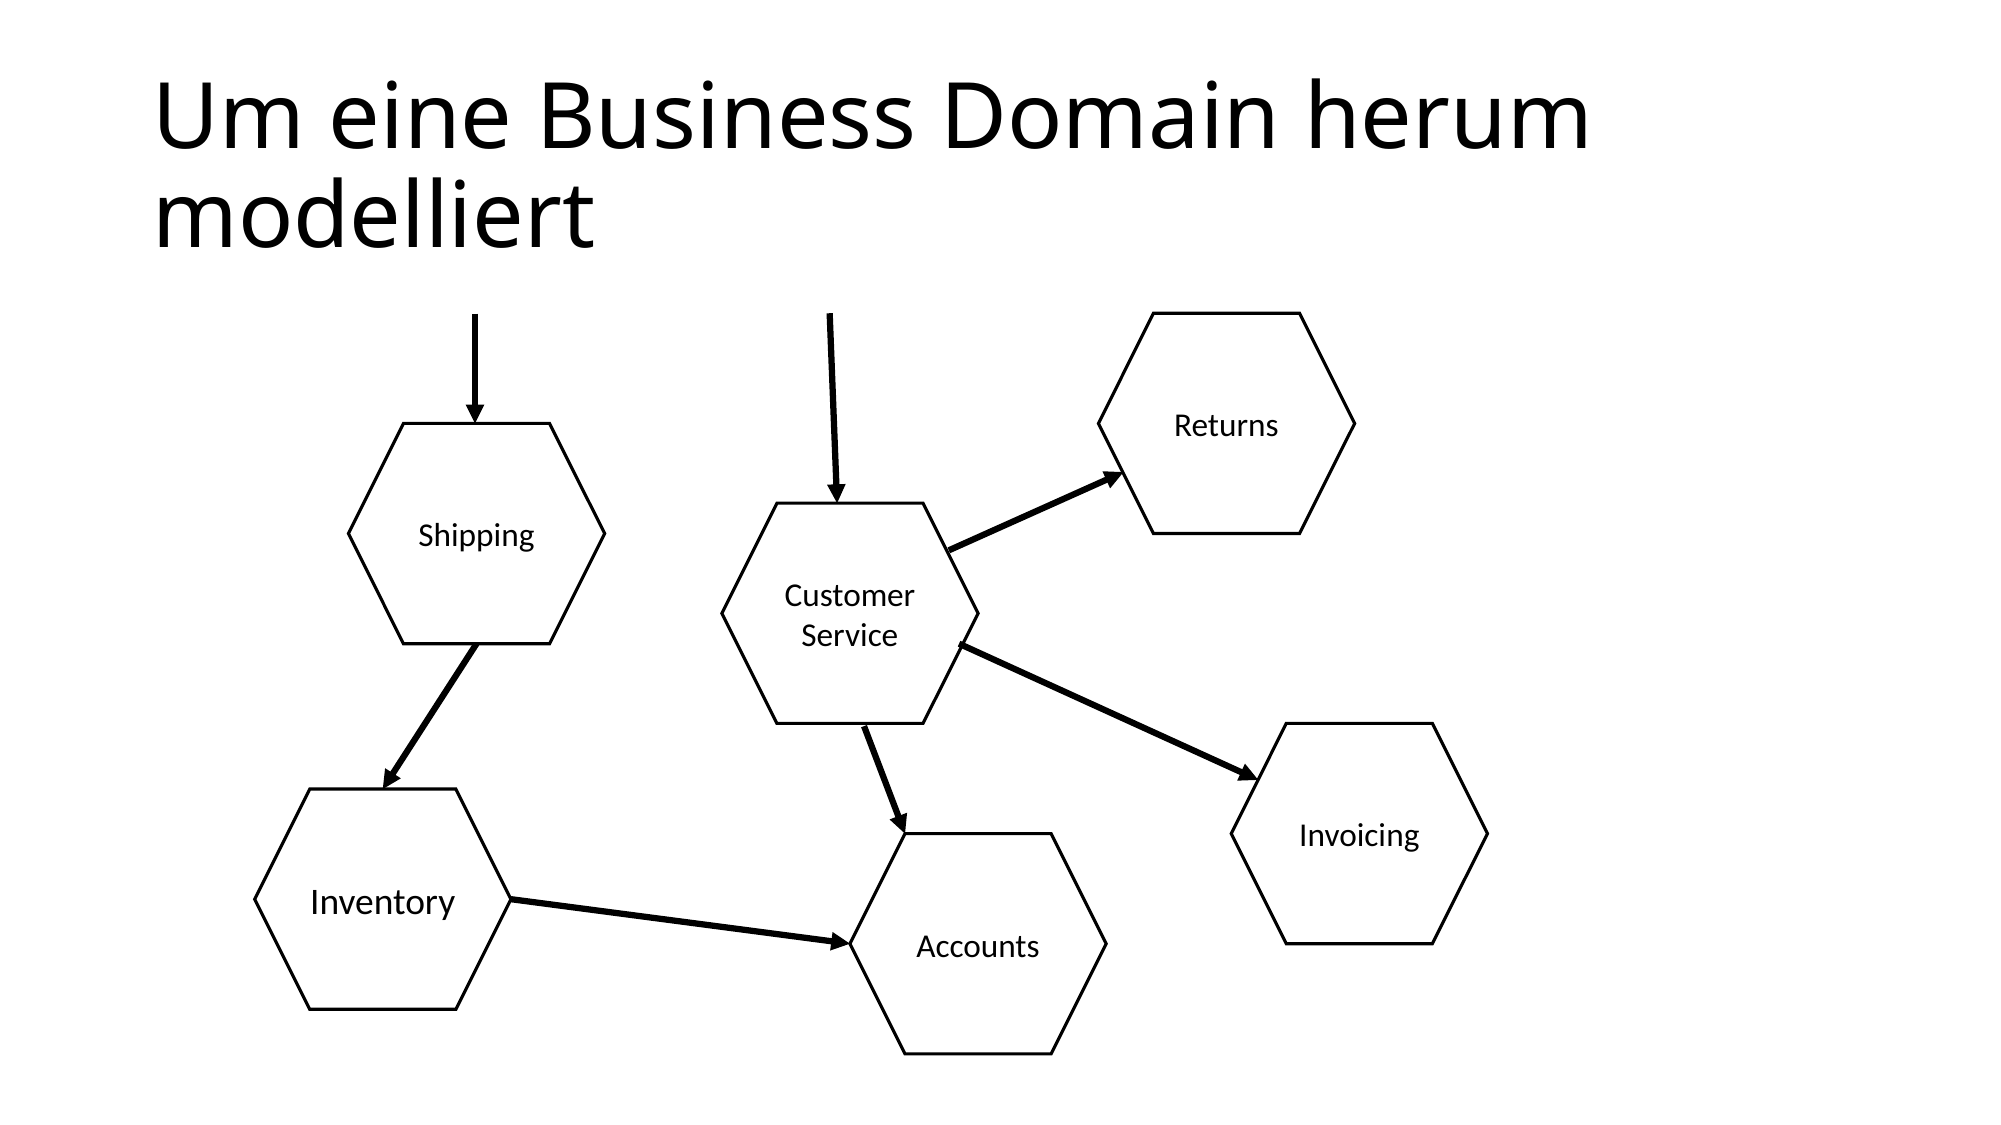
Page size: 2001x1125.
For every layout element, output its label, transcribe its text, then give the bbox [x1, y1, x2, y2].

text_box Shipping [347, 422, 606, 645]
text_box Accounts [849, 832, 1108, 1055]
text_box Returns [1097, 312, 1356, 535]
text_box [959, 643, 1259, 780]
text_box Inventory [253, 788, 511, 1011]
text_box Invoicing [1230, 722, 1489, 945]
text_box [382, 643, 477, 790]
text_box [948, 472, 1124, 551]
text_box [829, 313, 838, 504]
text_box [864, 726, 906, 834]
text_box Customer Service [720, 502, 980, 725]
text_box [510, 899, 850, 944]
title Um eine Business Domain herum modelliert [137, 59, 1863, 278]
